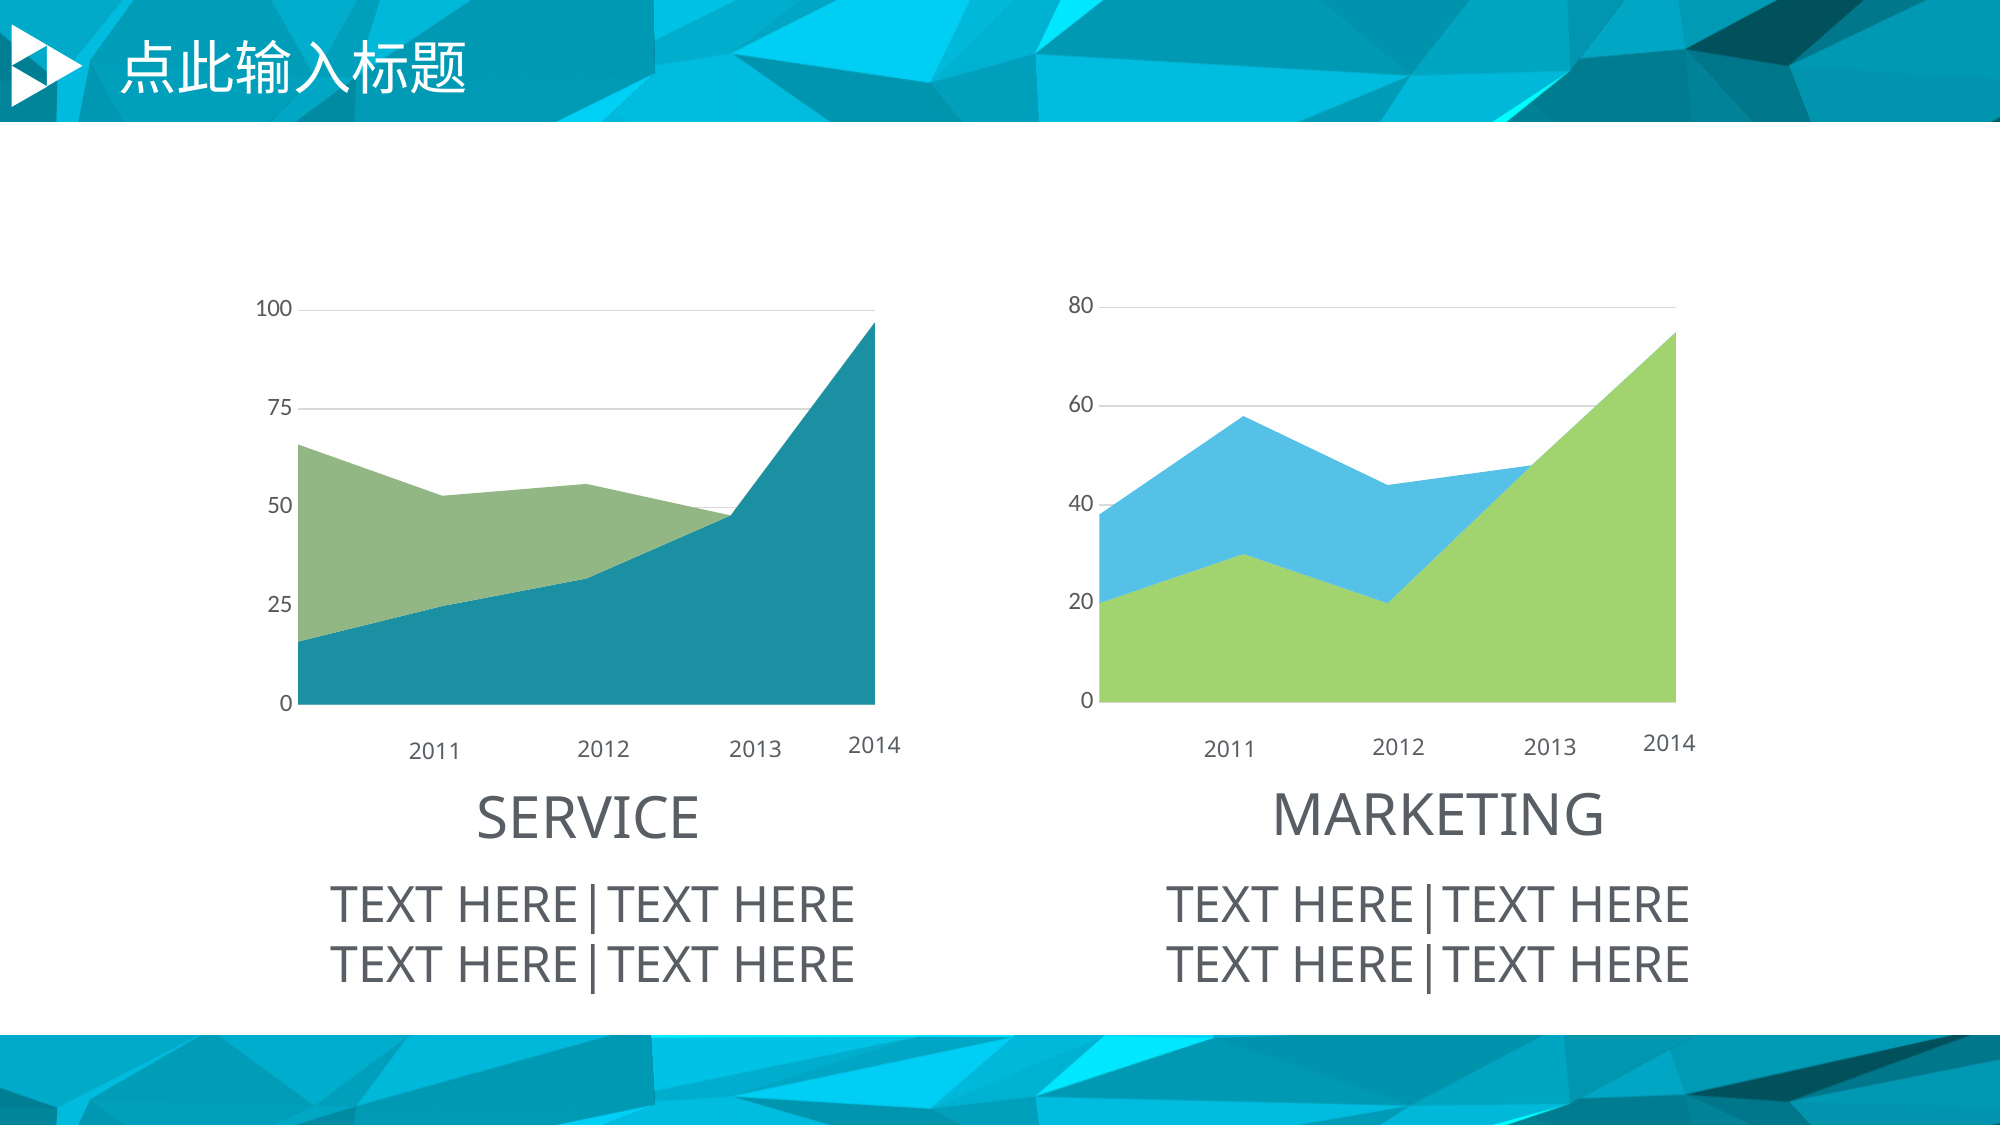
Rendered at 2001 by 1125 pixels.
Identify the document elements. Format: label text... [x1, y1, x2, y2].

text_box TEXT HERE|TEXT HERE TEXT HERE|TEXT HERE [1151, 864, 1754, 1000]
text_box 点此输入标题 [103, 24, 693, 109]
picture [0, 1035, 2000, 1125]
text_box 2013 [1509, 727, 1608, 767]
text_box SERVICE [462, 772, 854, 858]
text_box MARKETING [1257, 769, 1649, 855]
text_box 2011 [394, 730, 492, 772]
text_box 2012 [562, 730, 658, 770]
chart [250, 292, 909, 730]
text_box 2012 [1357, 727, 1453, 767]
text_box 2013 [714, 730, 813, 770]
text_box 2011 [1188, 727, 1287, 769]
text_box 2014 [833, 722, 919, 766]
text_box TEXT HERE|TEXT HERE TEXT HERE|TEXT HERE [315, 864, 919, 1000]
chart [1051, 289, 1710, 727]
text_box 2014 [1628, 720, 1714, 763]
picture [0, 0, 2000, 122]
